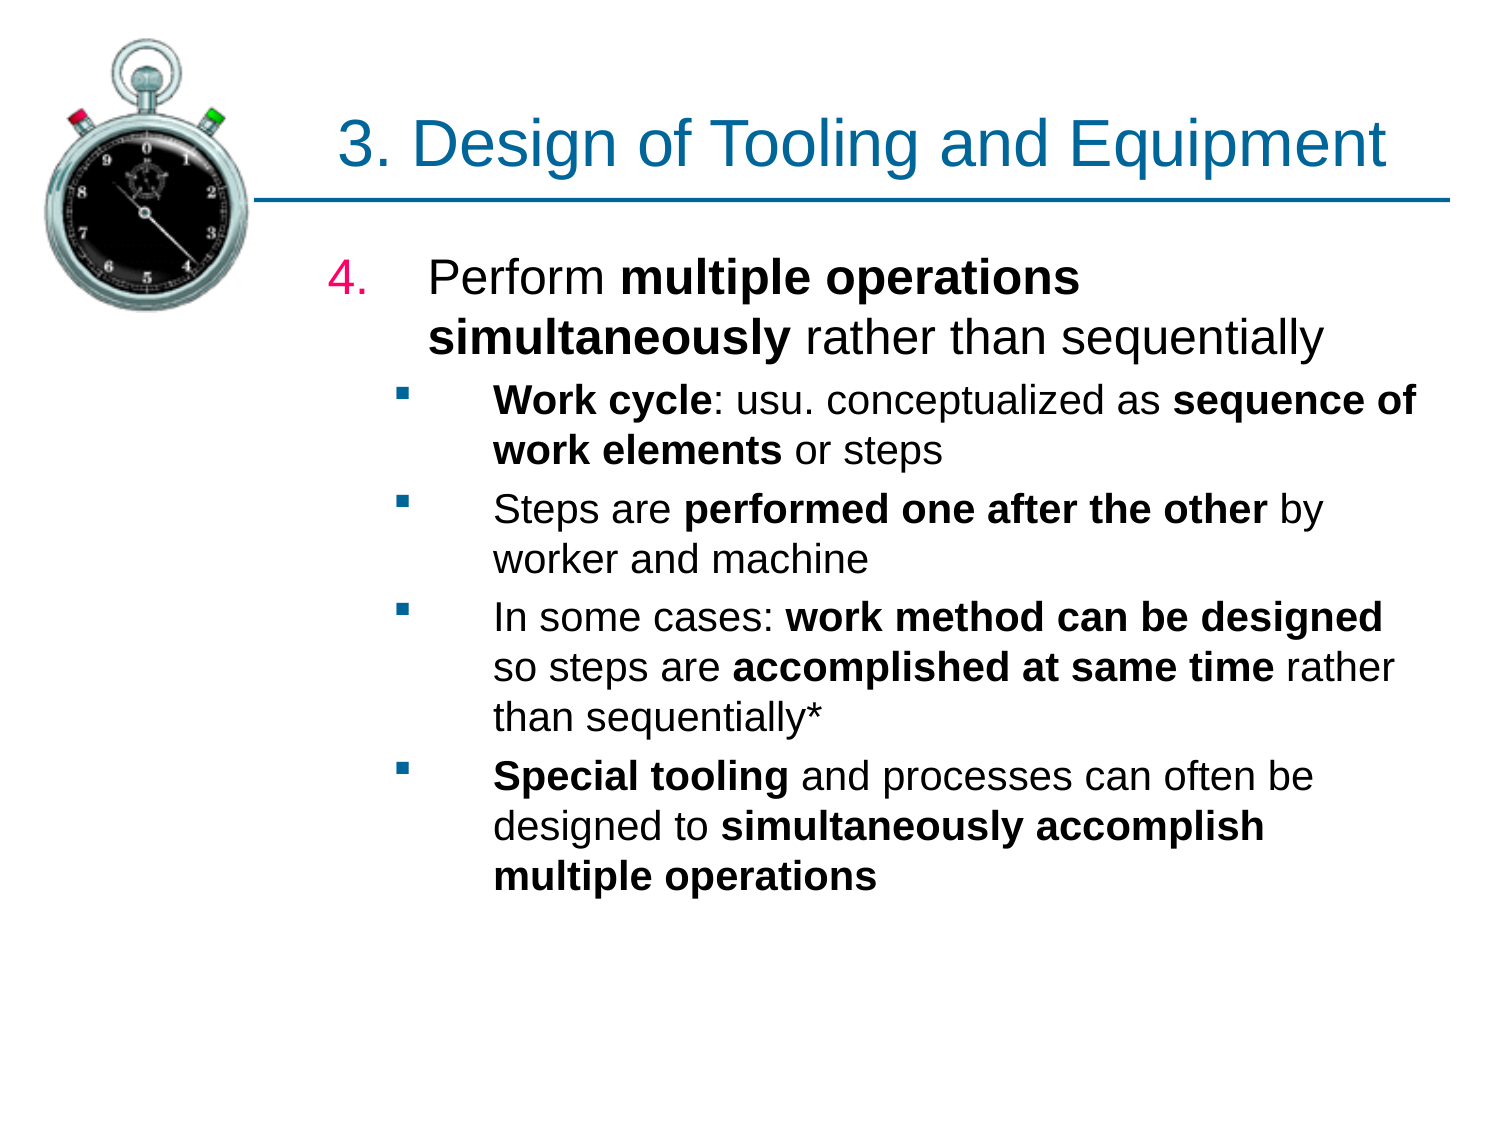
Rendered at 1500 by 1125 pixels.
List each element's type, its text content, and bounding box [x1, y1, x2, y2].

list Perform multiple operations simultaneously rather than sequentially Work cycle: usu. conceptualized as sequence of work elements or steps Steps are performed one after the other by worker and machine In some cases: work method can be designed so steps are accomplished at same time rather than sequentially* Special tooling and processes can often be designed to simultaneously accomplish multiple operations [312, 237, 1450, 975]
picture [37, 37, 254, 313]
title 3. Design of Tooling and Equipment [275, 37, 1450, 188]
